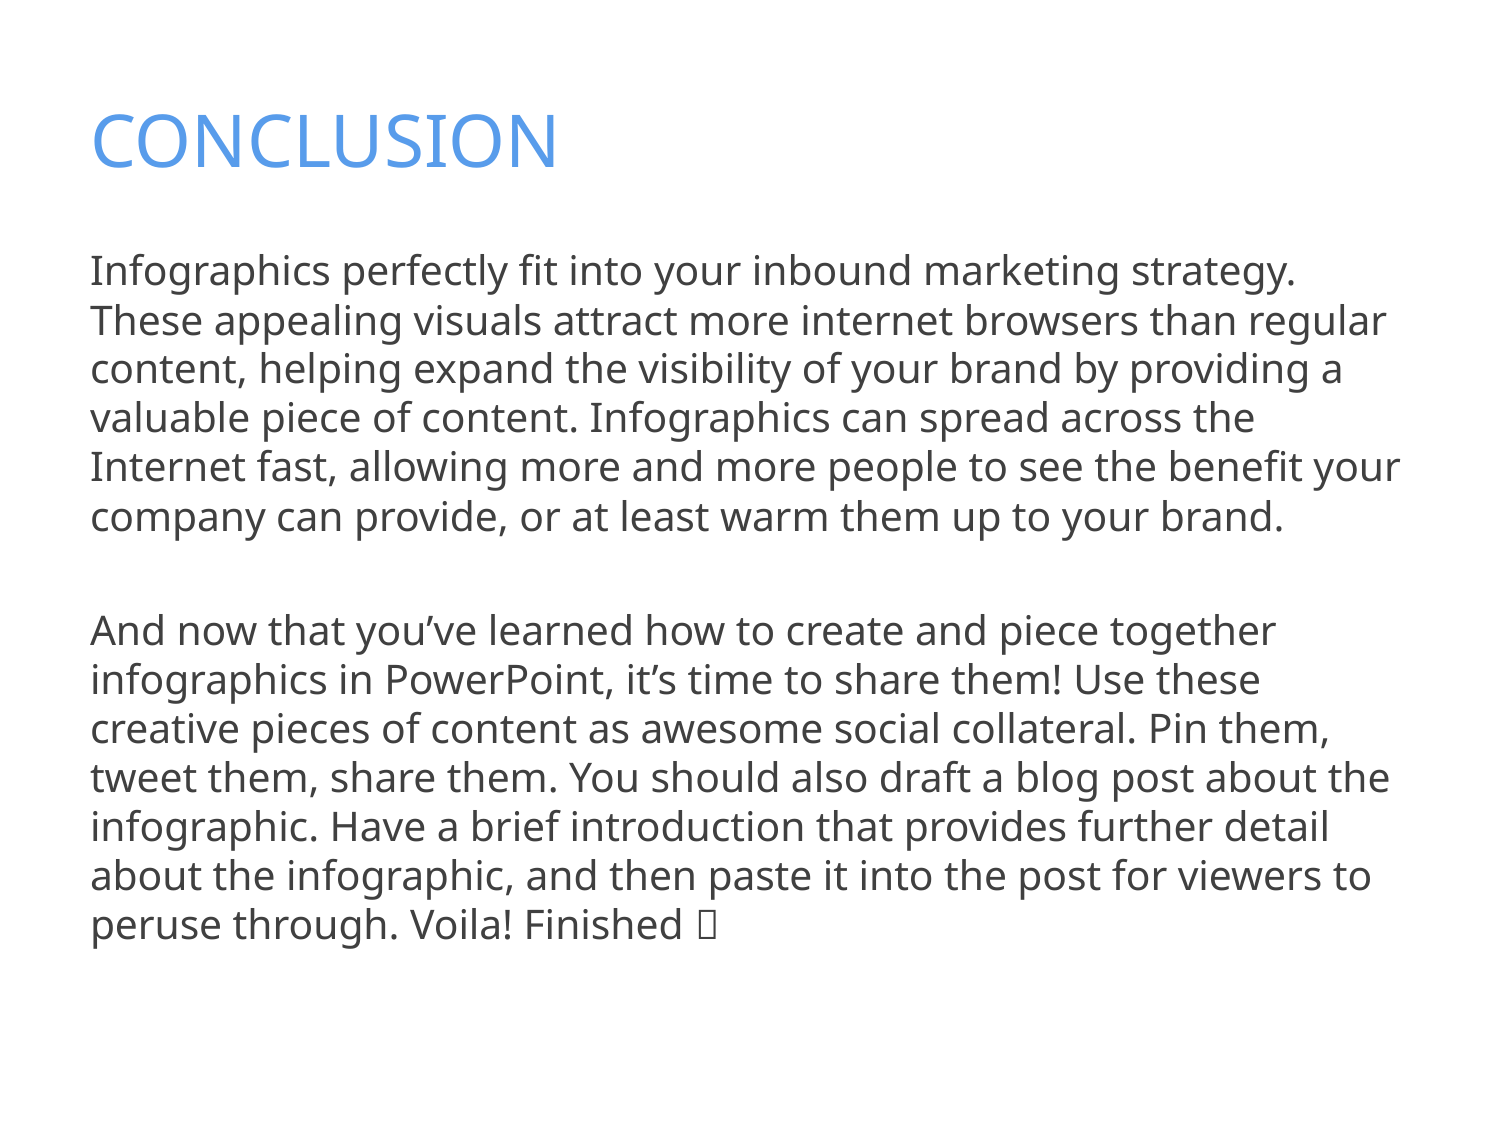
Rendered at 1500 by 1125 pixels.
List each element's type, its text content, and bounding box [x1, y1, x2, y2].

list Infographics perfectly fit into your inbound marketing strategy. These appealing visuals attract more internet browsers than regular content, helping expand the visibility of your brand by providing a valuable piece of content. Infographics can spread across the Internet fast, allowing more and more people to see the benefit your company can provide, or at least warm them up to your brand. And now that you’ve learned how to create and piece together infographics in PowerPoint, it’s time to share them! Use these creative pieces of content as awesome social collateral. Pin them, tweet them, share them. You should also draft a blog post about the infographic. Have a brief introduction that provides further detail about the infographic, and then paste it into the post for viewers to peruse through. Voila! Finished  [75, 237, 1425, 1000]
title CONCLUSION [75, 45, 1425, 233]
